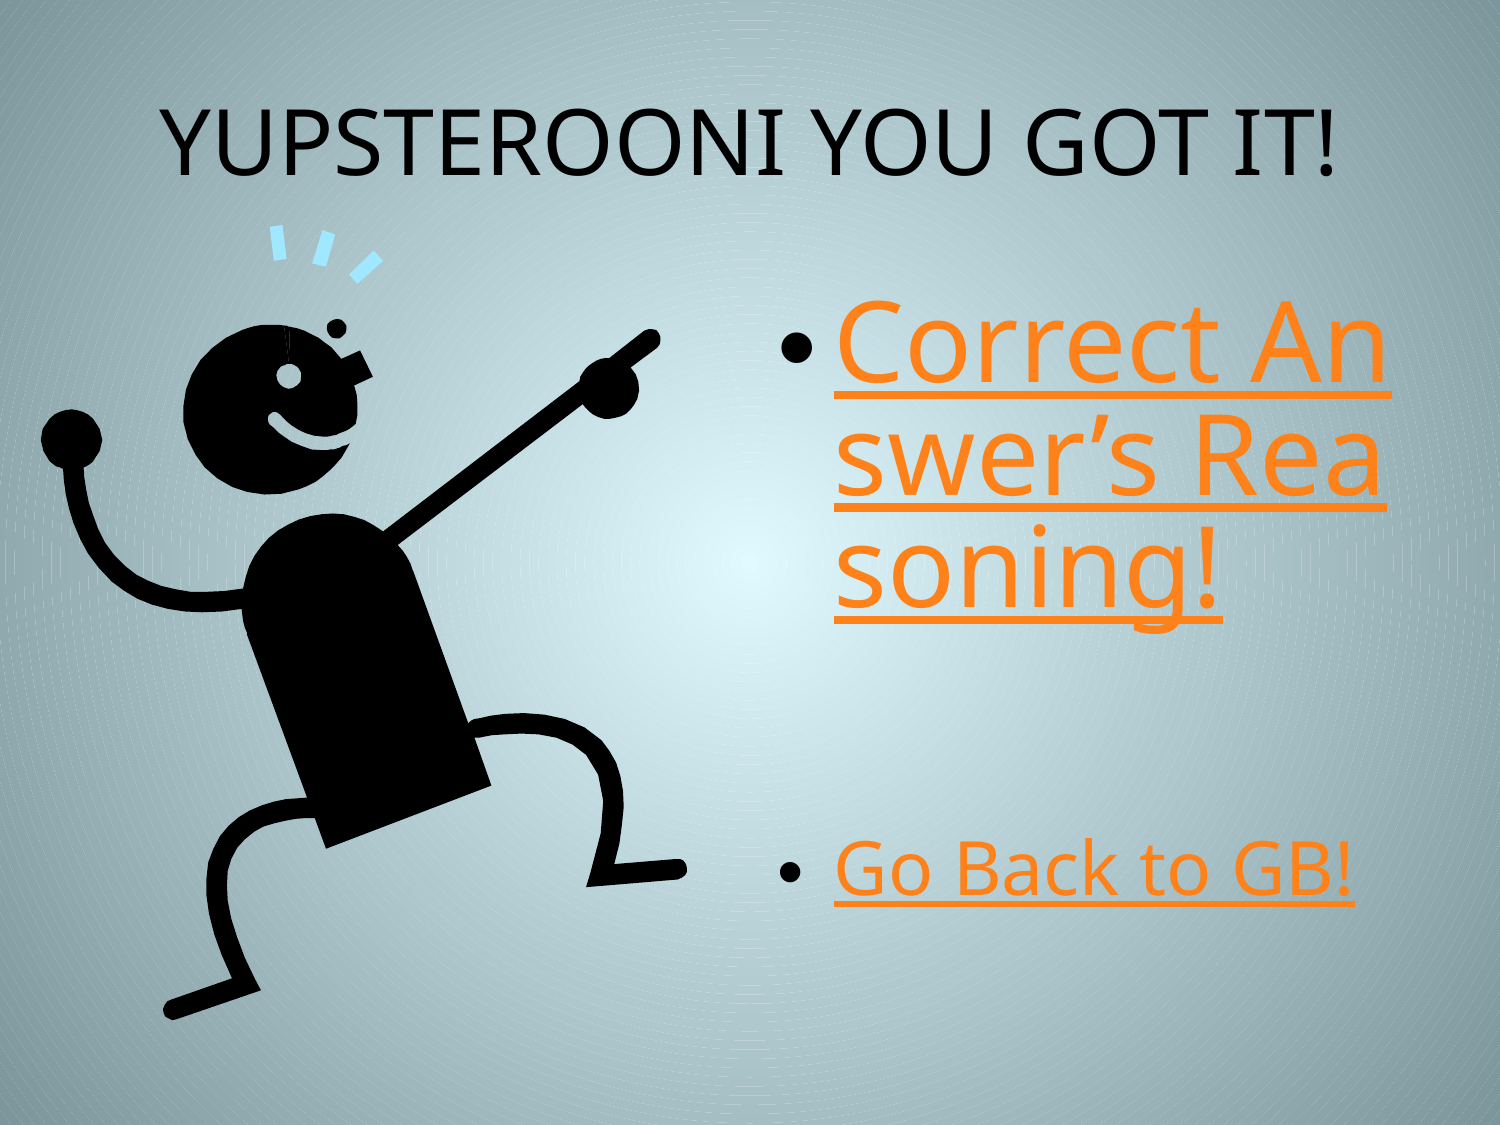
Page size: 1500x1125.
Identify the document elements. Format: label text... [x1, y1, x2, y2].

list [37, 224, 688, 1021]
list Correct Answer’s Reasoning! Go Back to GB! [762, 262, 1425, 1005]
title YUPSTEROONI YOU GOT IT! [75, 45, 1425, 233]
